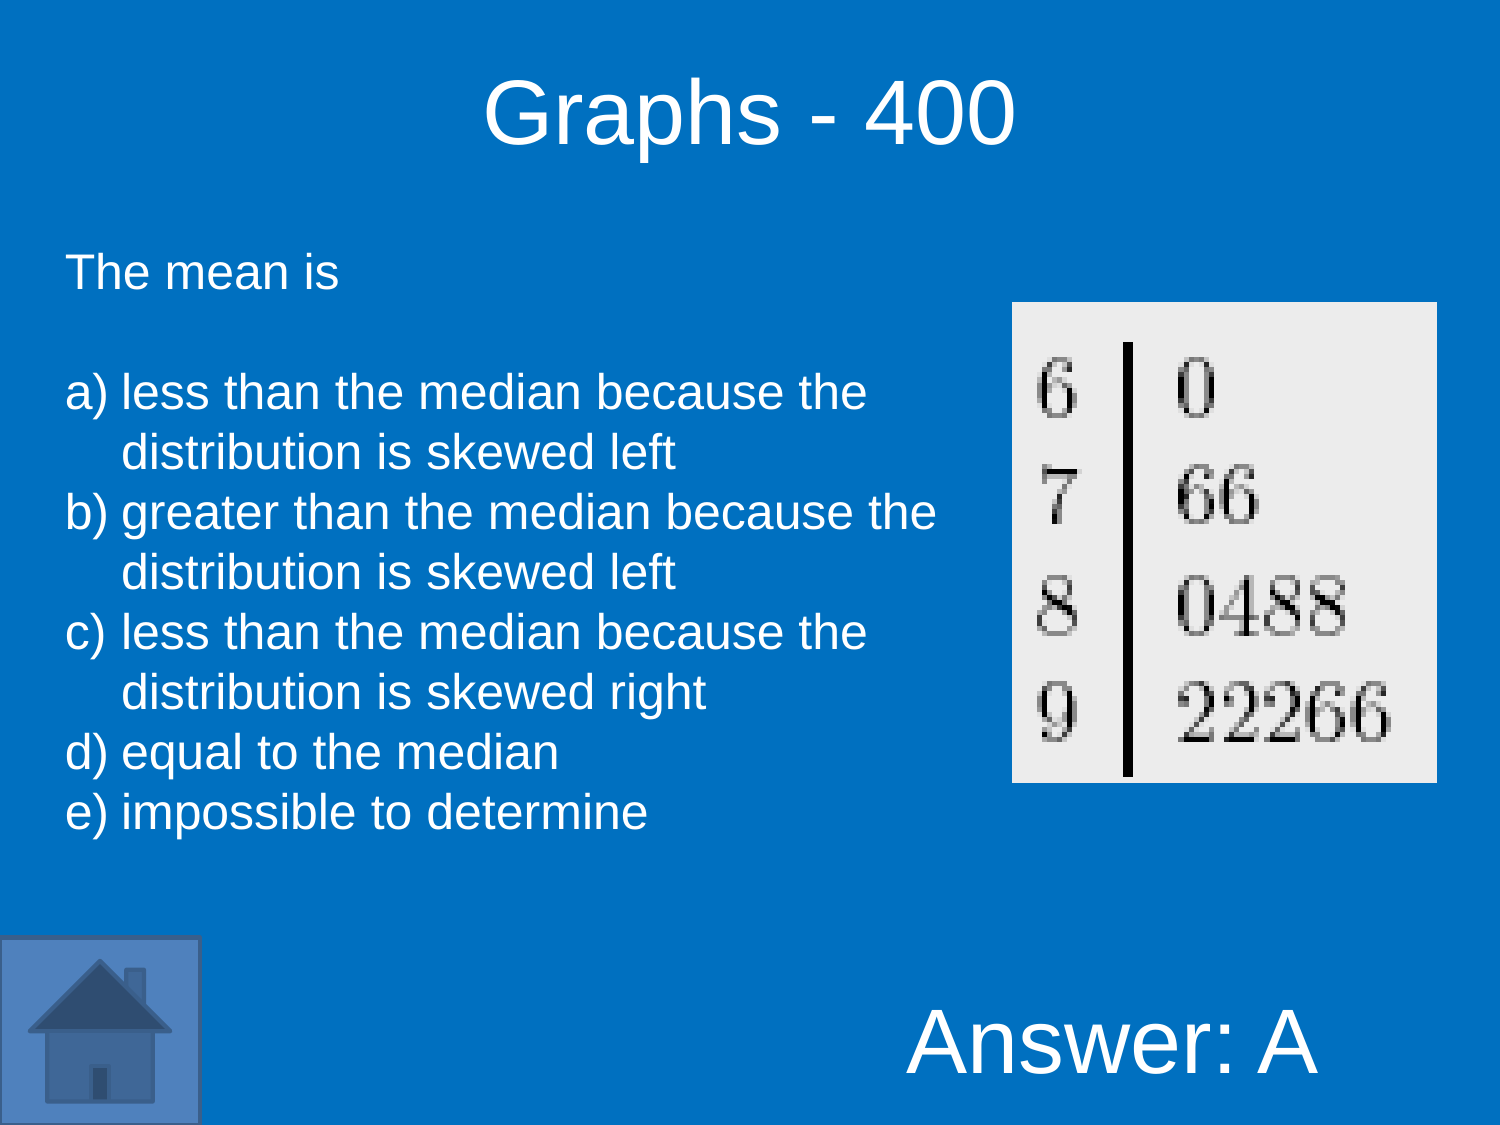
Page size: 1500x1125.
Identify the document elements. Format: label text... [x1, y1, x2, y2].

text_box Answer: A [891, 974, 1442, 1100]
picture [1012, 302, 1438, 783]
text_box The mean is less than the median because the distribution is skewed left greater than the median because the distribution is skewed left less than the median because the distribution is skewed right equal to the median impossible to determine [50, 232, 988, 847]
text_box [0, 935, 202, 1125]
text_box Graphs - 400 [74, 45, 1425, 233]
